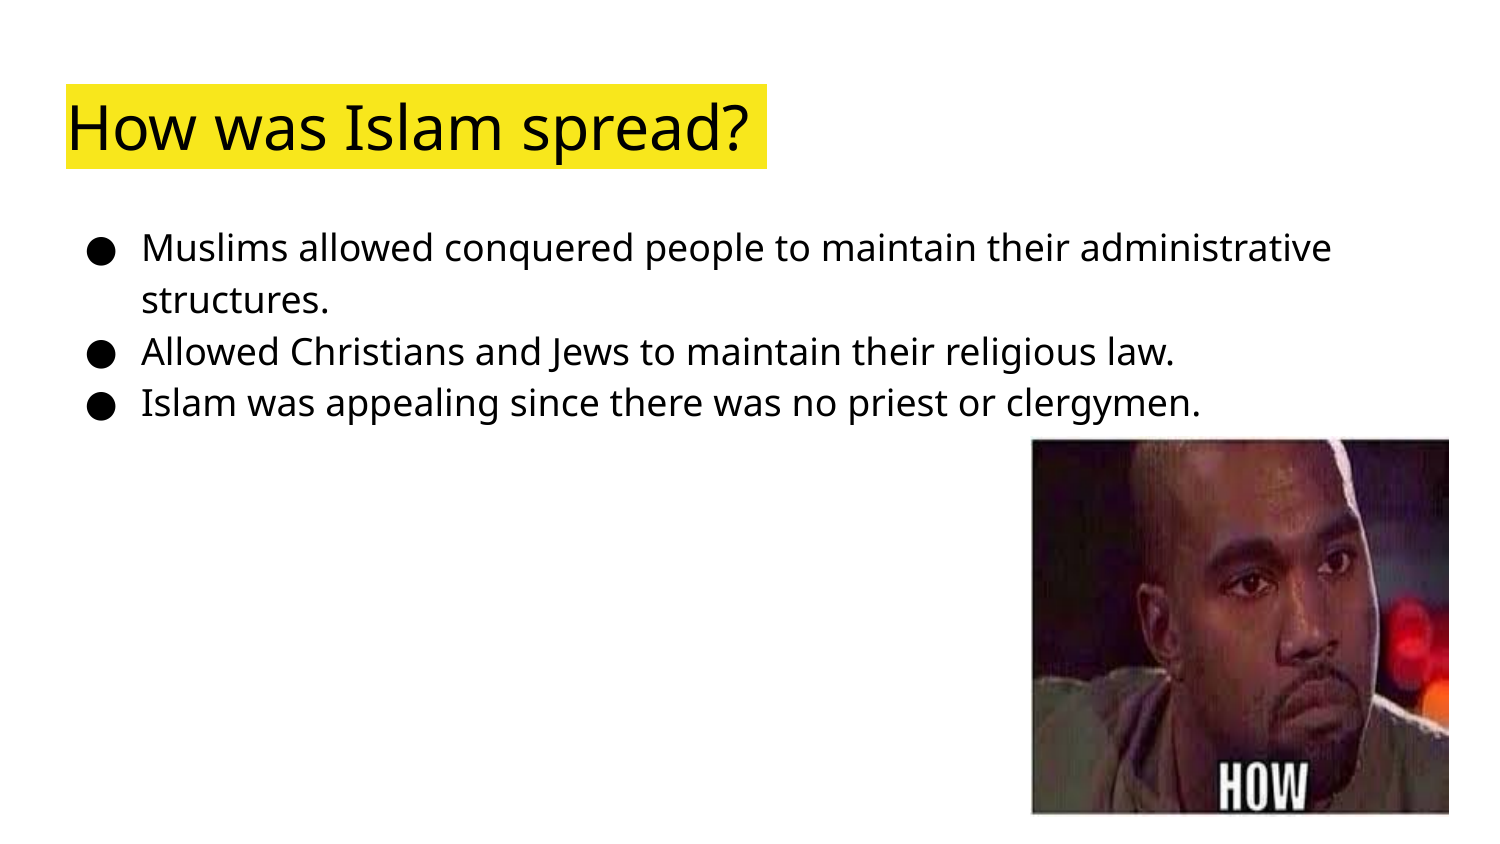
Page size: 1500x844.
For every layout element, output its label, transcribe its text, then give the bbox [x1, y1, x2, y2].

picture [1029, 435, 1450, 817]
list Muslims allowed conquered people to maintain their administrative structures. Allowed Christians and Jews to maintain their religious law. Islam was appealing since there was no priest or clergymen. [51, 202, 1449, 750]
title How was Islam spread? [51, 72, 1449, 167]
